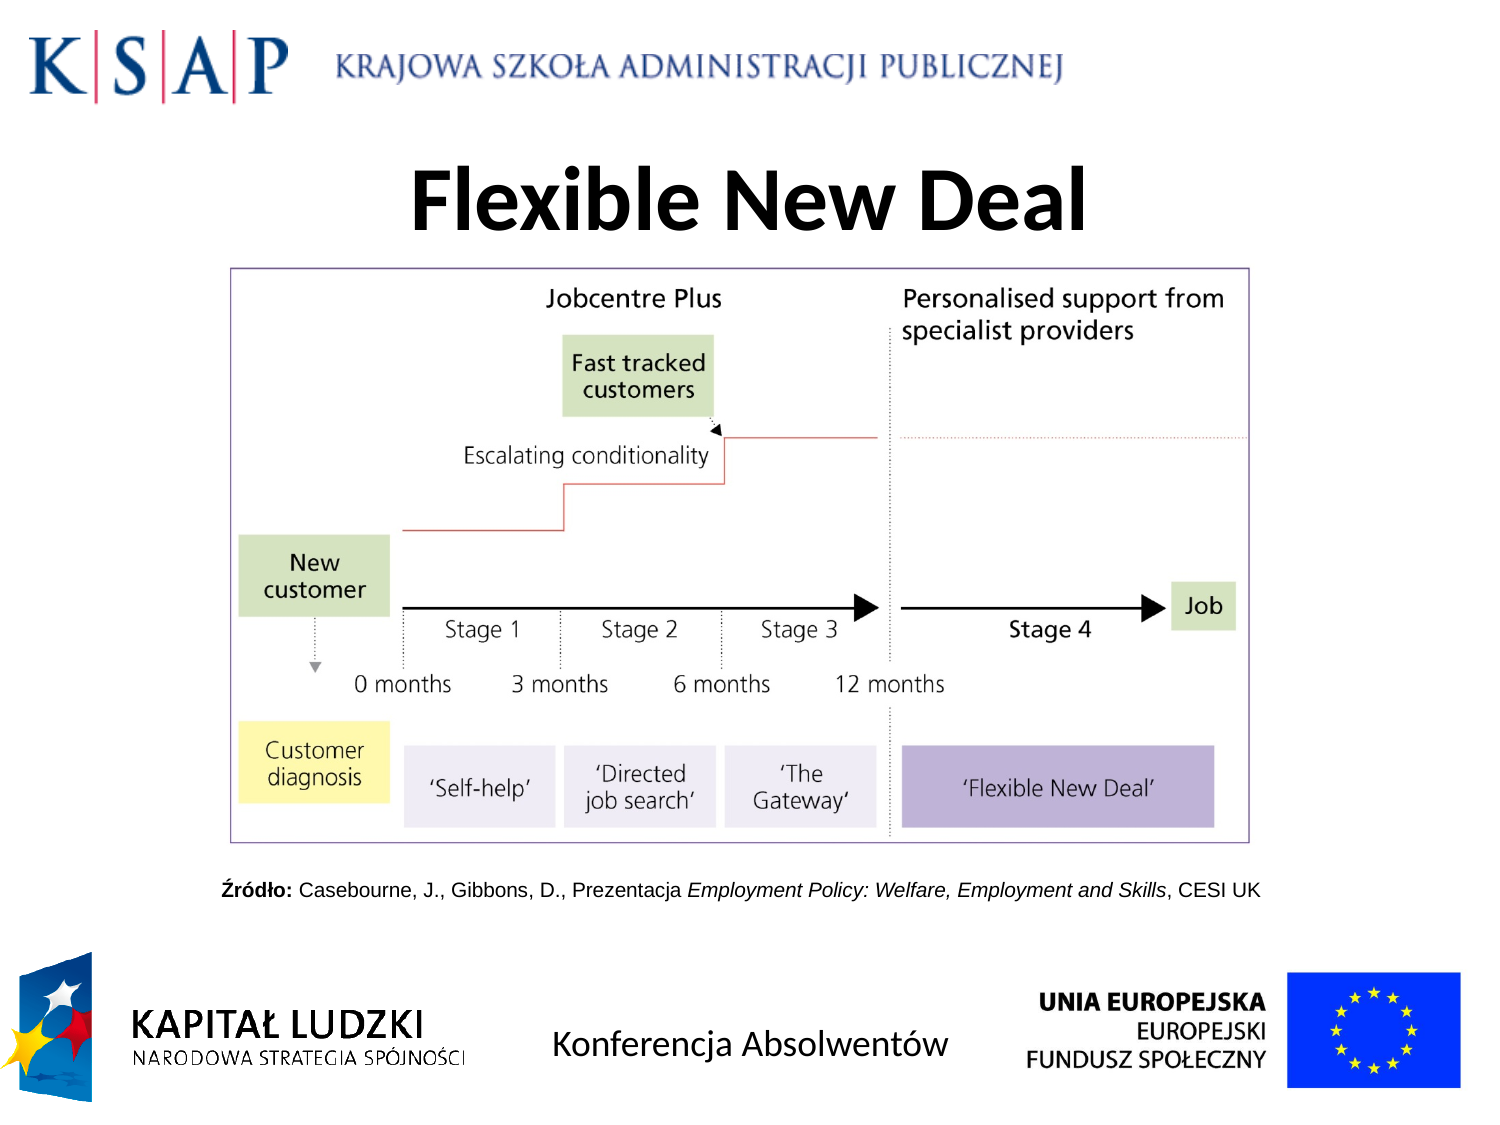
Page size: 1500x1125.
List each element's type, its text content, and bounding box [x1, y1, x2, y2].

text_box Konferencja Absolwentów [537, 1011, 980, 1072]
picture [0, 951, 464, 1102]
text_box Źródło: Casebourne, J., Gibbons, D., Prezentacja Employment Policy: Welfare, Employment and Skills, CESI UK [206, 869, 1294, 910]
title Flexible New Deal [74, 44, 1426, 233]
picture [218, 255, 1271, 858]
picture [29, 30, 288, 110]
picture [336, 54, 1064, 85]
picture [985, 935, 1500, 1125]
